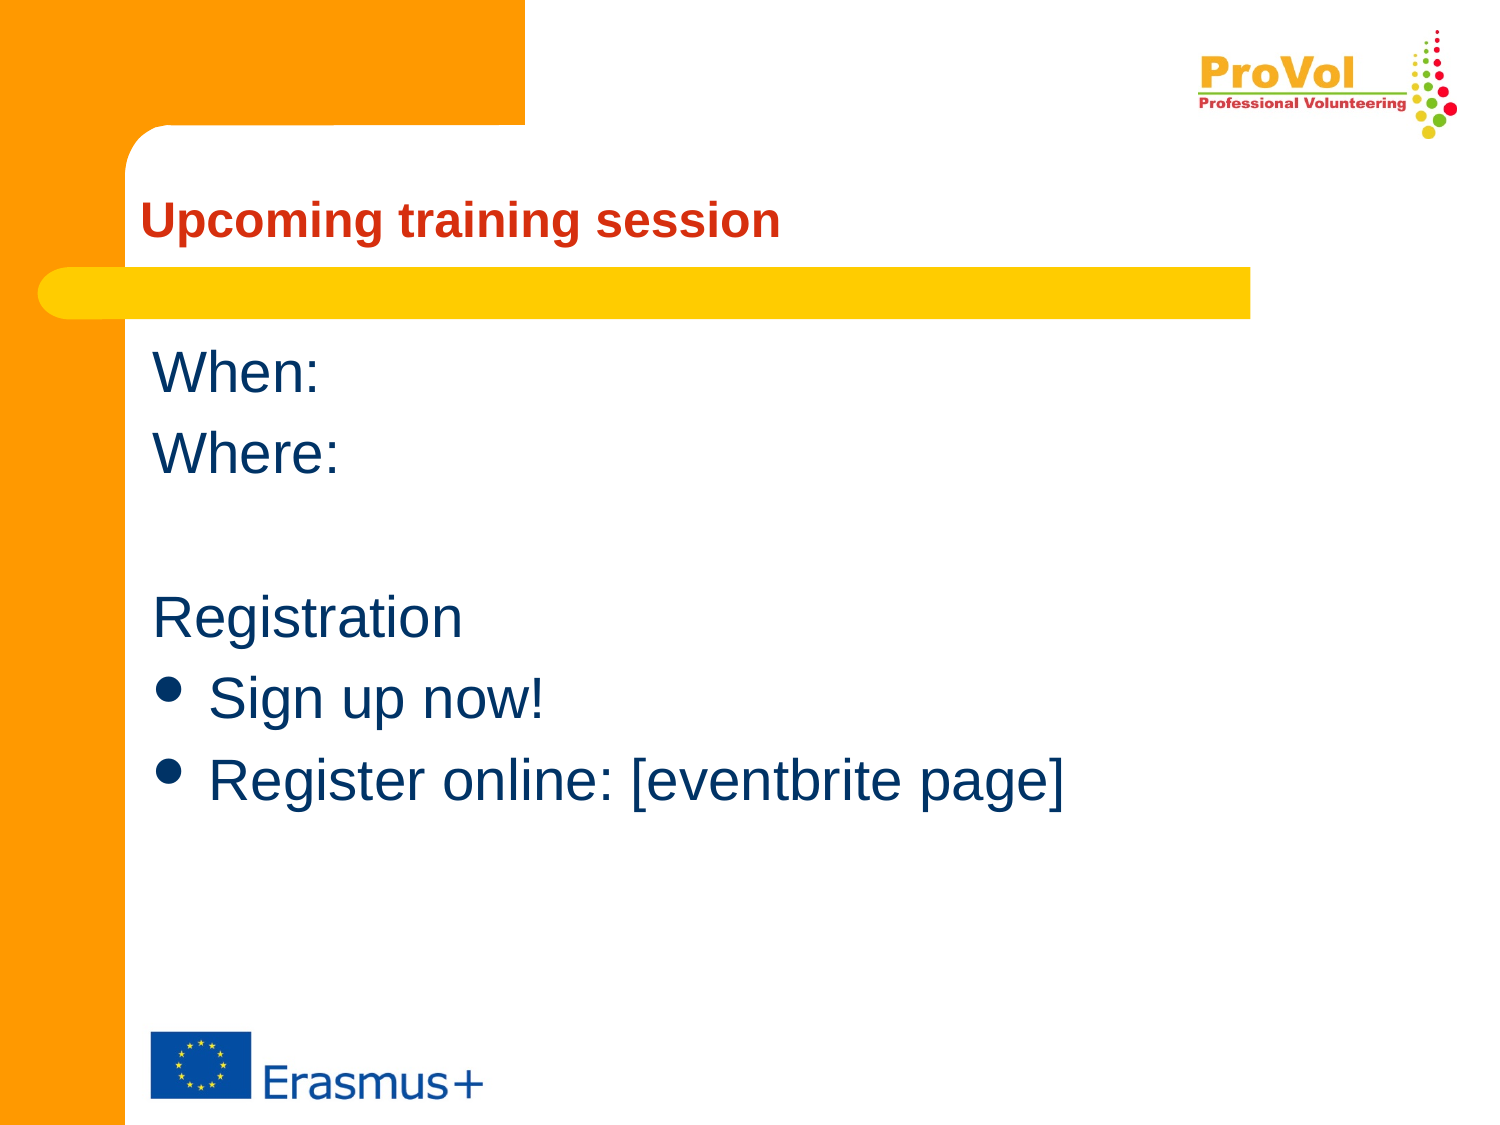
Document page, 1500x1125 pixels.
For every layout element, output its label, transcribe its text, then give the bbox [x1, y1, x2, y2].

list When: Where: Registration Sign up now! Register online: [eventbrite page] [137, 326, 1400, 999]
title Upcoming training session [125, 125, 1199, 256]
picture [131, 1012, 502, 1118]
picture [1198, 30, 1457, 139]
